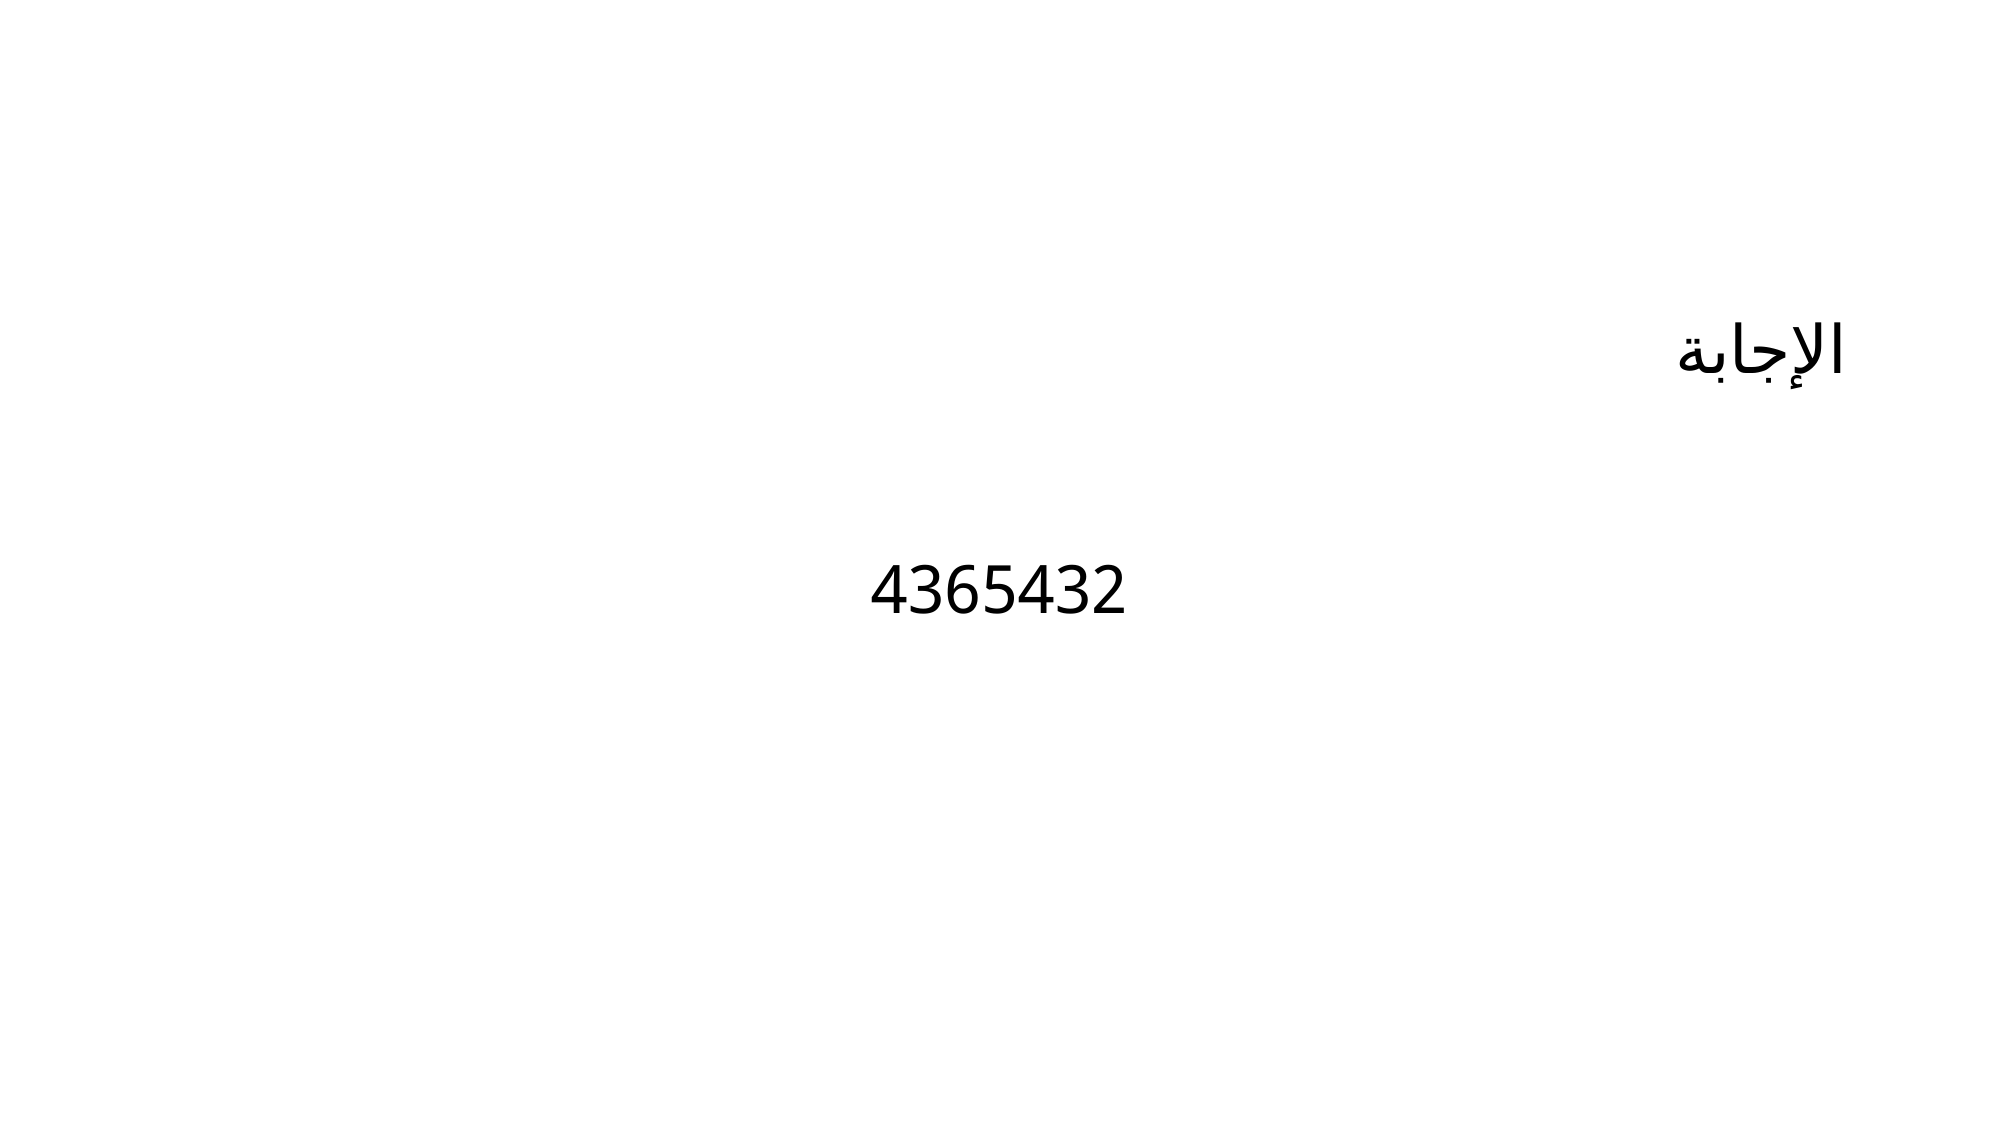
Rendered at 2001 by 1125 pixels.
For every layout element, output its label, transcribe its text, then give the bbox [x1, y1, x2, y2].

list الإجابة 4365432 [137, 299, 1863, 1014]
